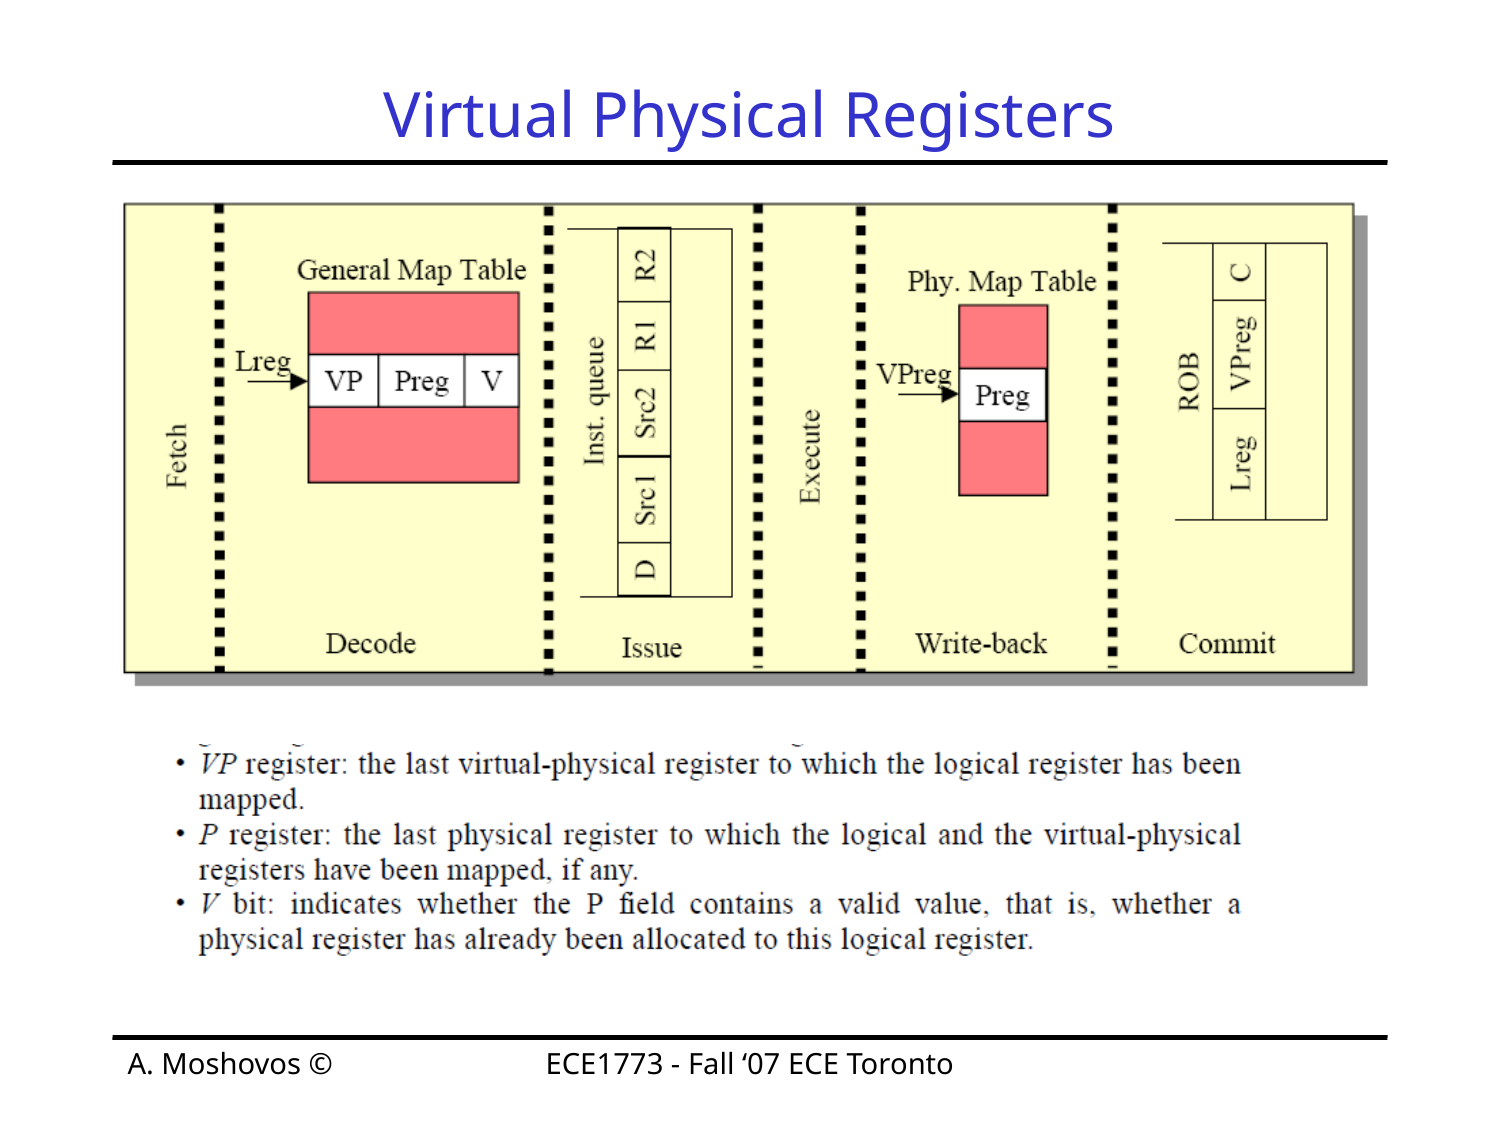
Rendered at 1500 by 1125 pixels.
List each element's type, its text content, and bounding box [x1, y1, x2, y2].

picture [145, 744, 1303, 995]
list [117, 170, 1394, 728]
title Virtual Physical Registers [112, 62, 1388, 163]
footer ECE1773 - Fall ‘07 ECE Toronto [487, 1037, 1013, 1101]
slide_number A. Moshovos © [112, 1037, 426, 1101]
